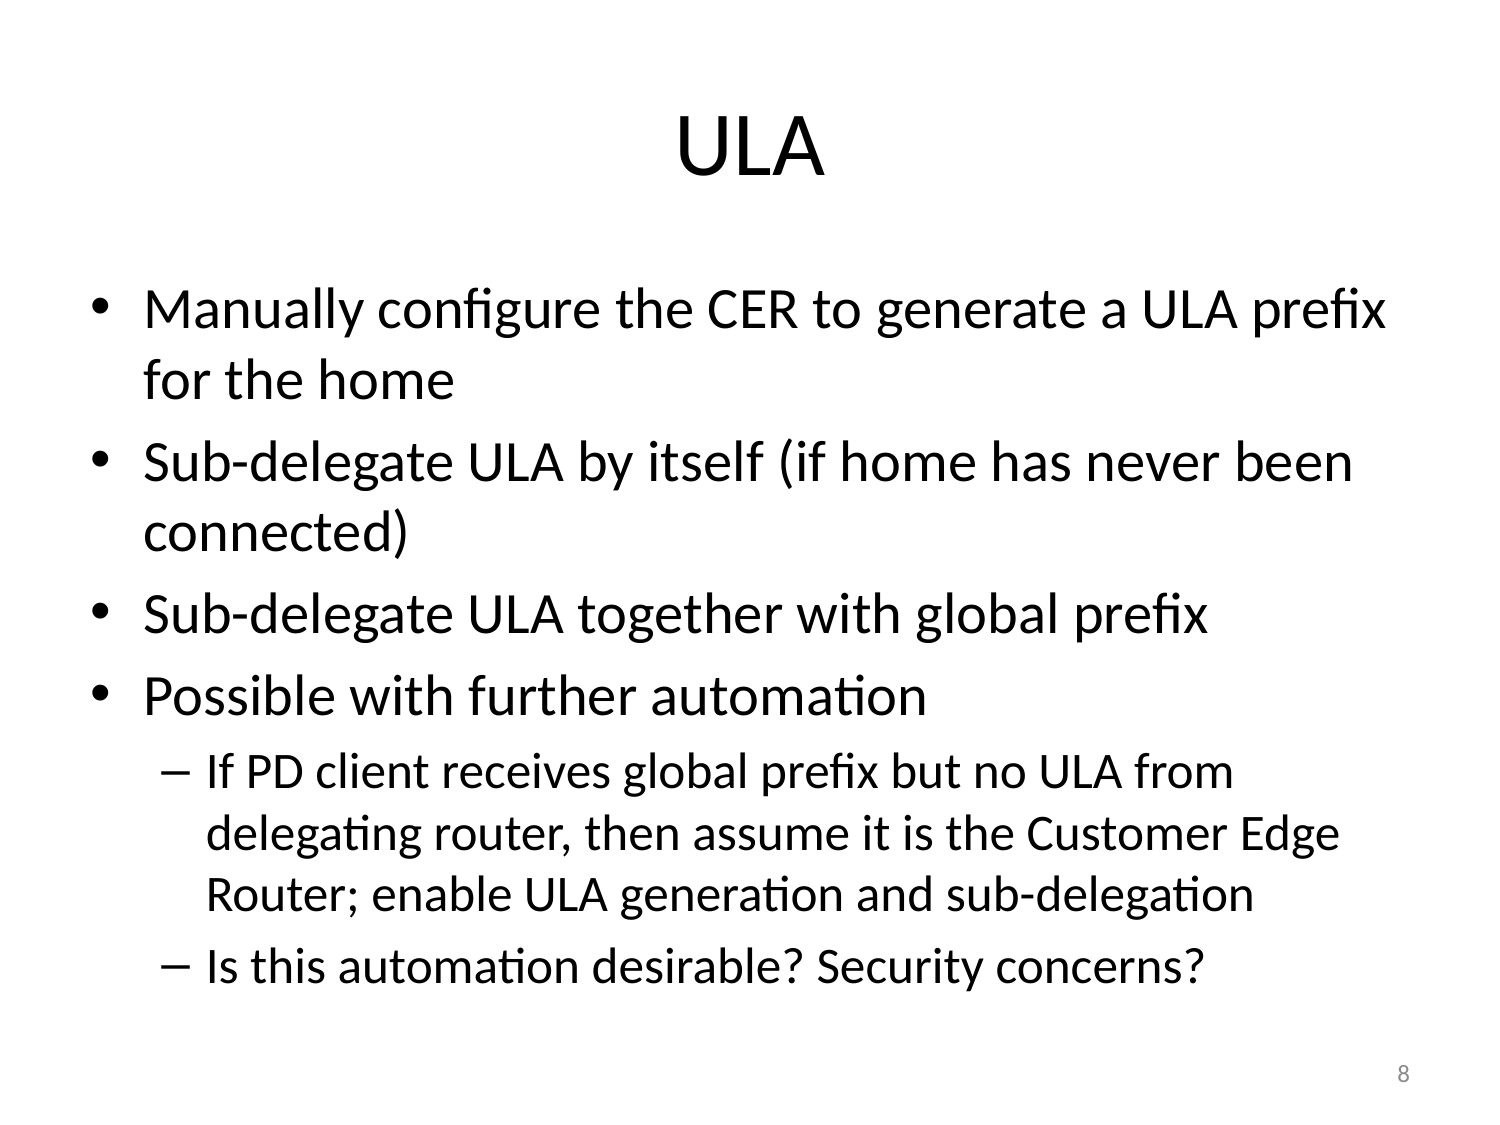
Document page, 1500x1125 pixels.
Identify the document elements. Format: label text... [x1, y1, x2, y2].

slide_number 8 [1074, 1042, 1425, 1103]
list Manually configure the CER to generate a ULA prefix for the home Sub-delegate ULA by itself (if home has never been connected) Sub-delegate ULA together with global prefix Possible with further automation If PD client receives global prefix but no ULA from delegating router, then assume it is the Customer Edge Router; enable ULA generation and sub-delegation Is this automation desirable? Security concerns? [74, 262, 1426, 1006]
title ULA [74, 44, 1426, 233]
